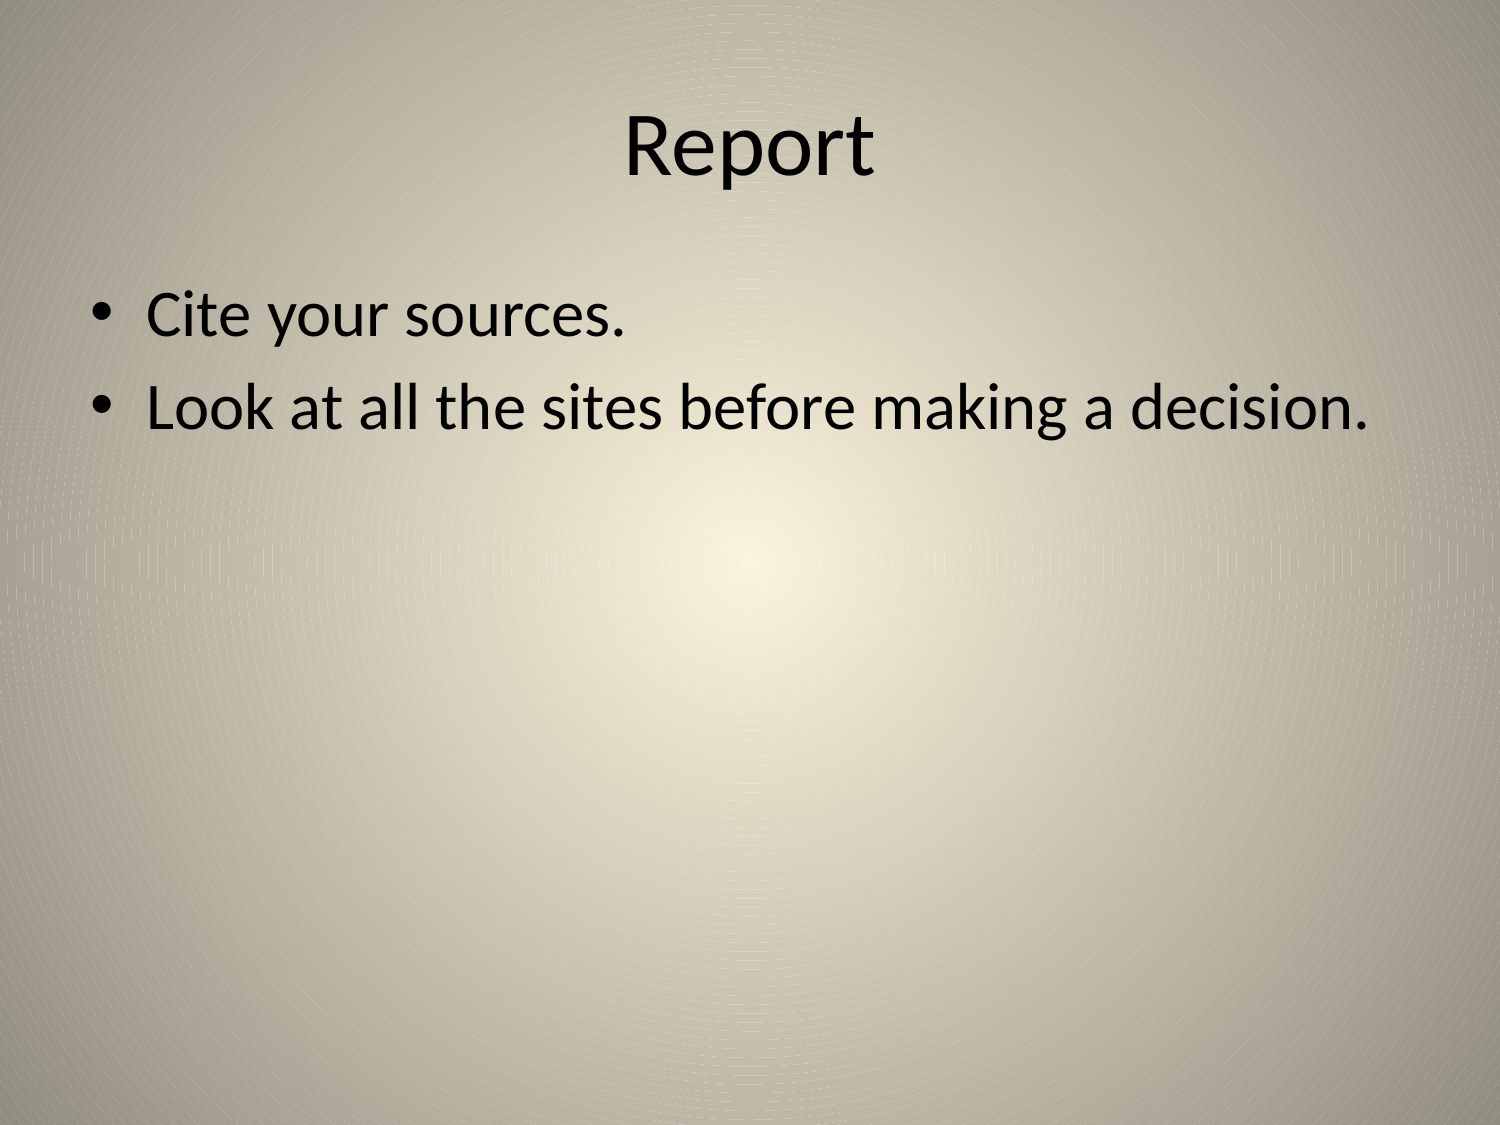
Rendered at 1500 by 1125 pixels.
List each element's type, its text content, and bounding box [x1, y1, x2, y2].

list Cite your sources. Look at all the sites before making a decision. [75, 262, 1425, 1005]
title Report [75, 45, 1425, 233]
